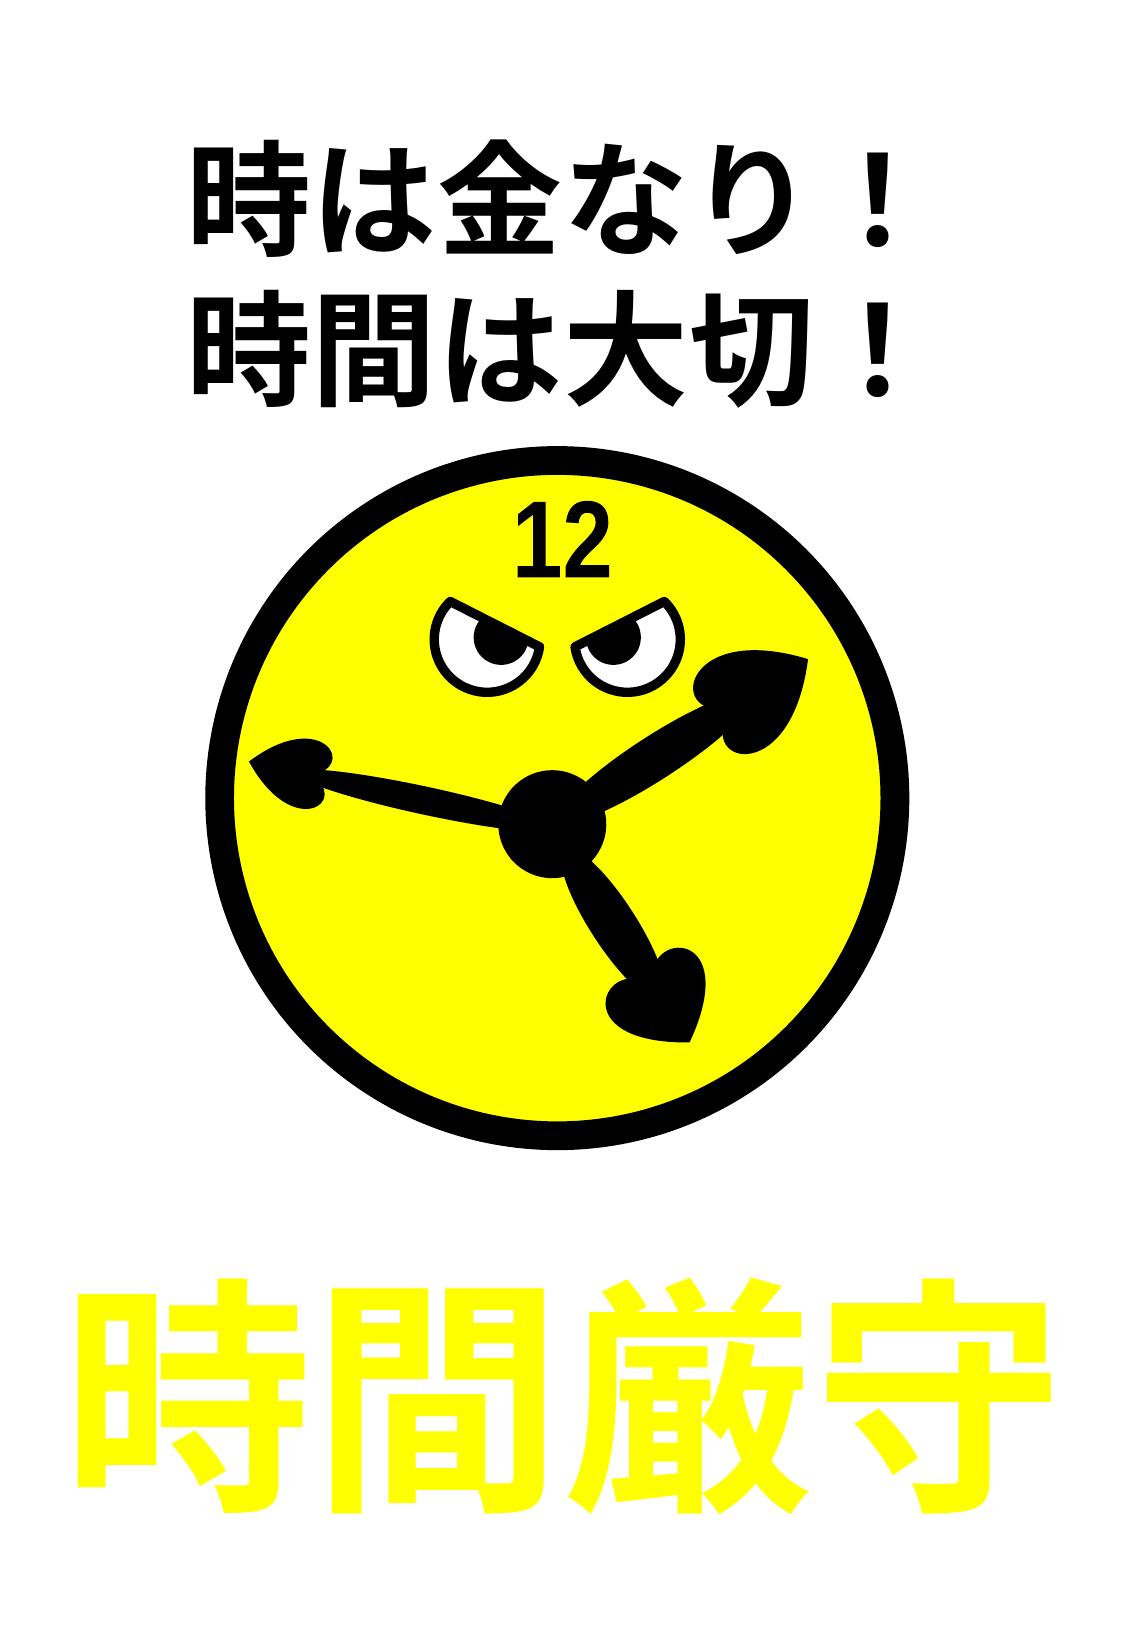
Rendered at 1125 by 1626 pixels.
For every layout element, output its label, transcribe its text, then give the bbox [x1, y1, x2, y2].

text_box 時は金なり！ 時間は大切！ [23, 113, 1104, 429]
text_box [205, 445, 910, 1151]
text_box 時間厳守 [23, 1234, 1104, 1550]
